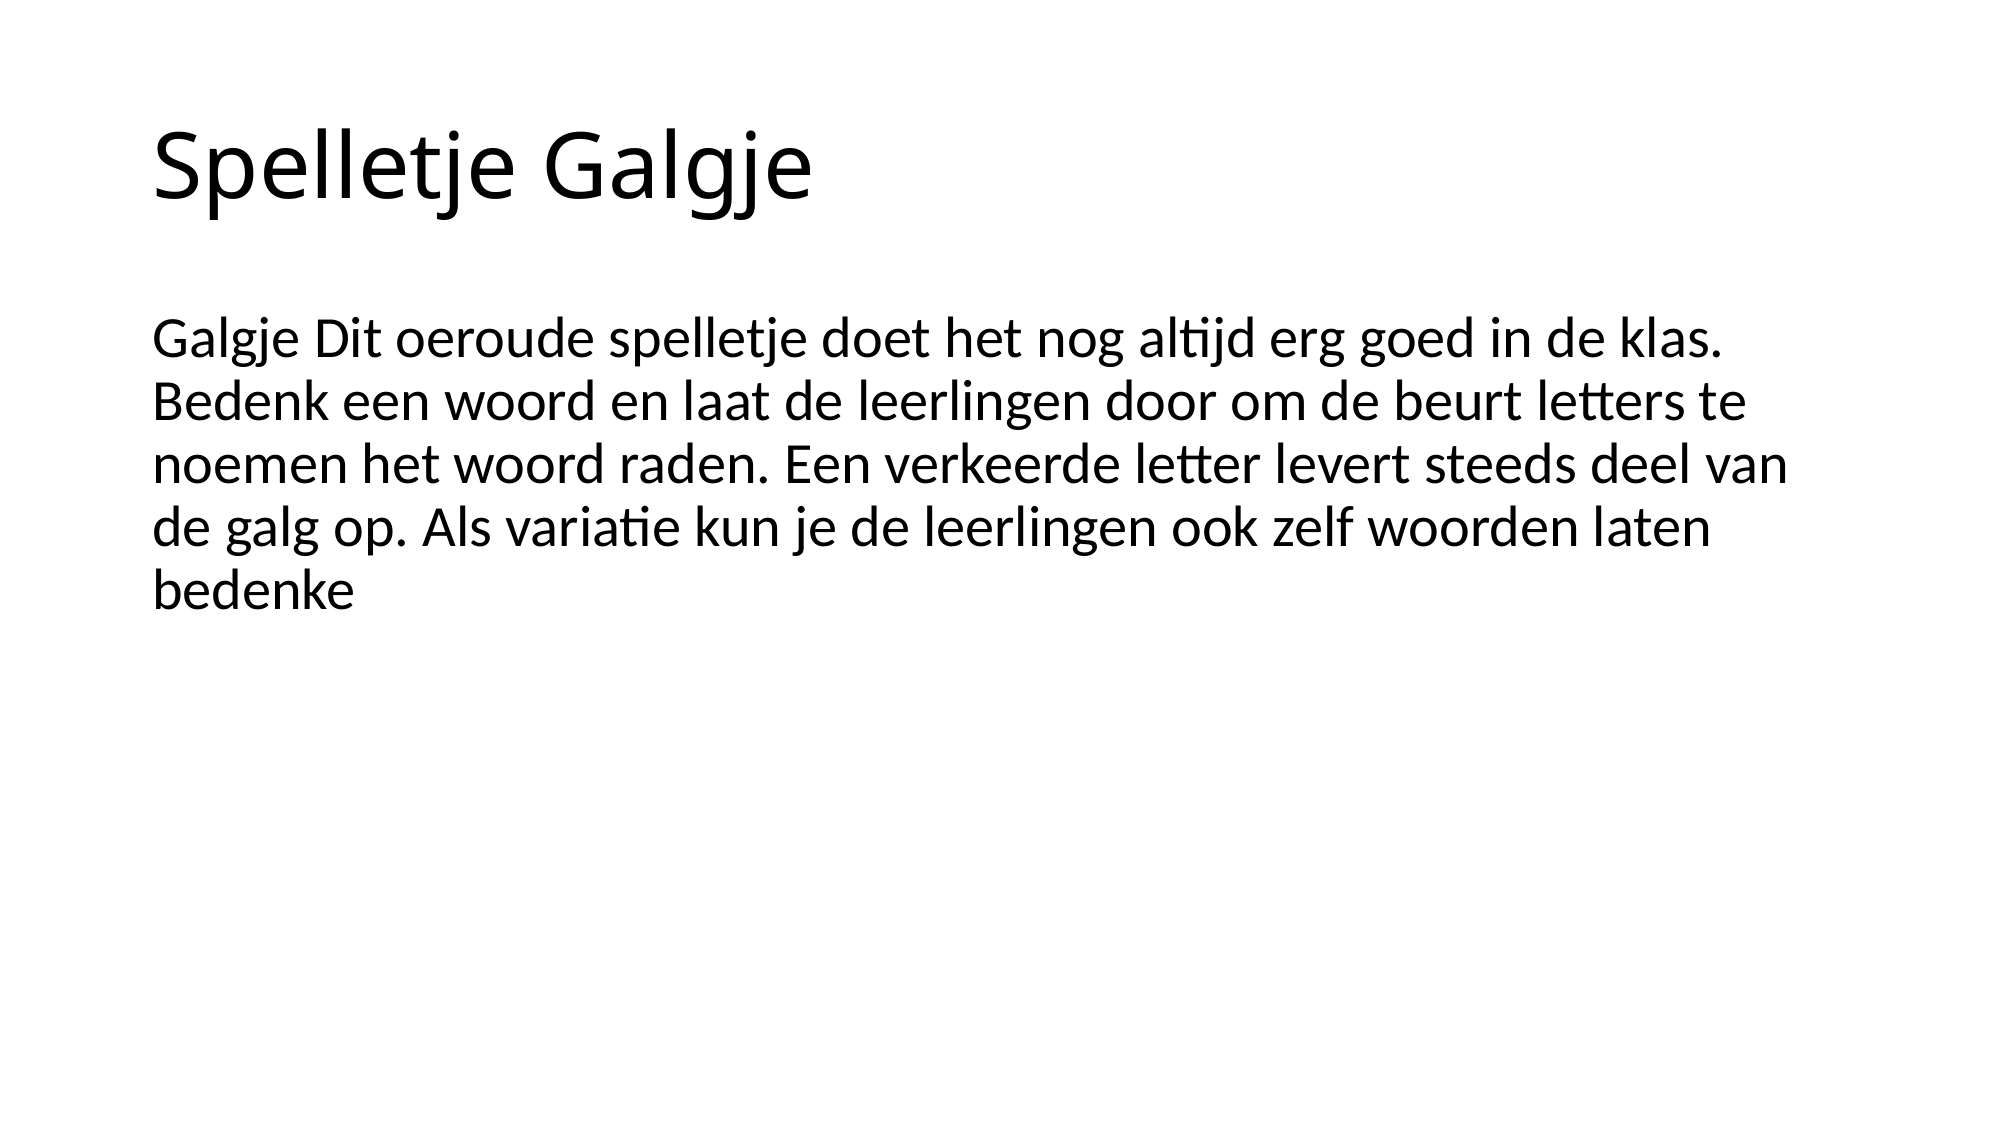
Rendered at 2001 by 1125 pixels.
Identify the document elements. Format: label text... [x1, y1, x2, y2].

title Spelletje Galgje [137, 59, 1863, 278]
list Galgje Dit oeroude spelletje doet het nog altijd erg goed in de klas. Bedenk een woord en laat de leerlingen door om de beurt letters te noemen het woord raden. Een verkeerde letter levert steeds deel van de galg op. Als variatie kun je de leerlingen ook zelf woorden laten bedenke [137, 299, 1863, 1014]
